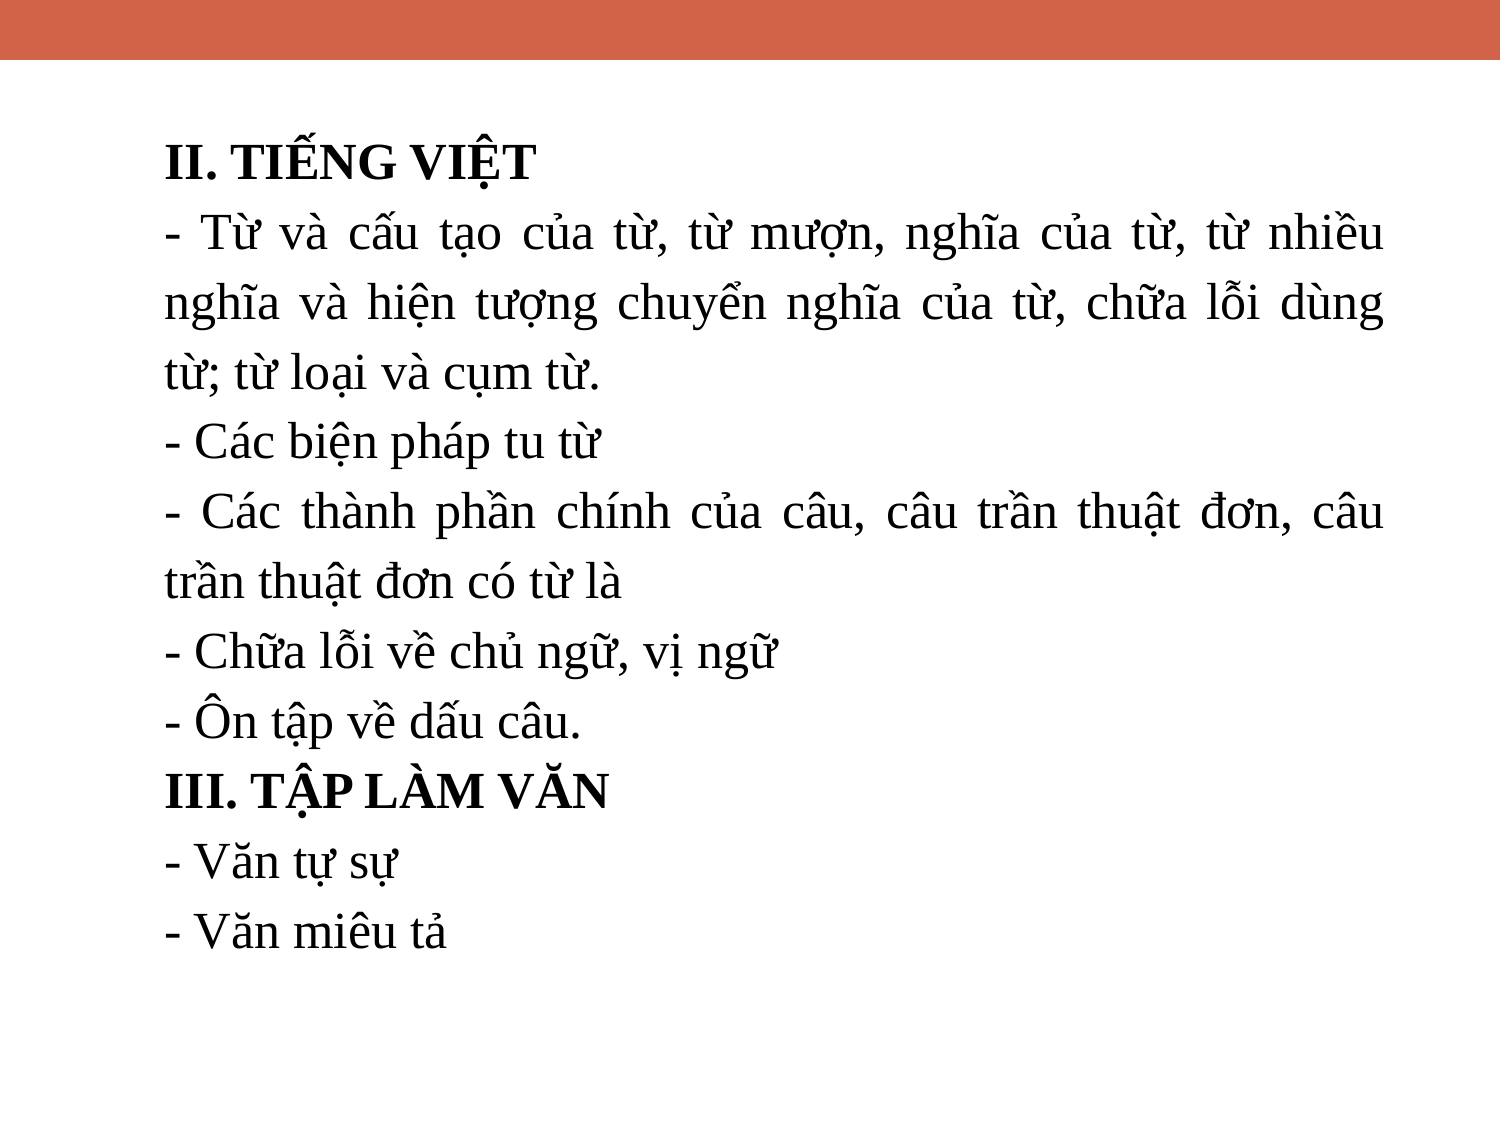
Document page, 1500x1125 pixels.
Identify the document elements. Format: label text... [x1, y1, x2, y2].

text_box II. TIẾNG VIỆT - Từ và cấu tạo của từ, từ mượn, nghĩa của từ, từ nhiều nghĩa và hiện tượng chuyển nghĩa của từ, chữa lỗi dùng từ; từ loại và cụm từ. - Các biện pháp tu từ - Các thành phần chính của câu, câu trần thuật đơn, câu trần thuật đơn có từ là - Chữa lỗi về chủ ngữ, vị ngữ - Ôn tập về dấu câu. III. TẬP LÀM VĂN - Văn tự sự - Văn miêu tả [150, 112, 1400, 967]
